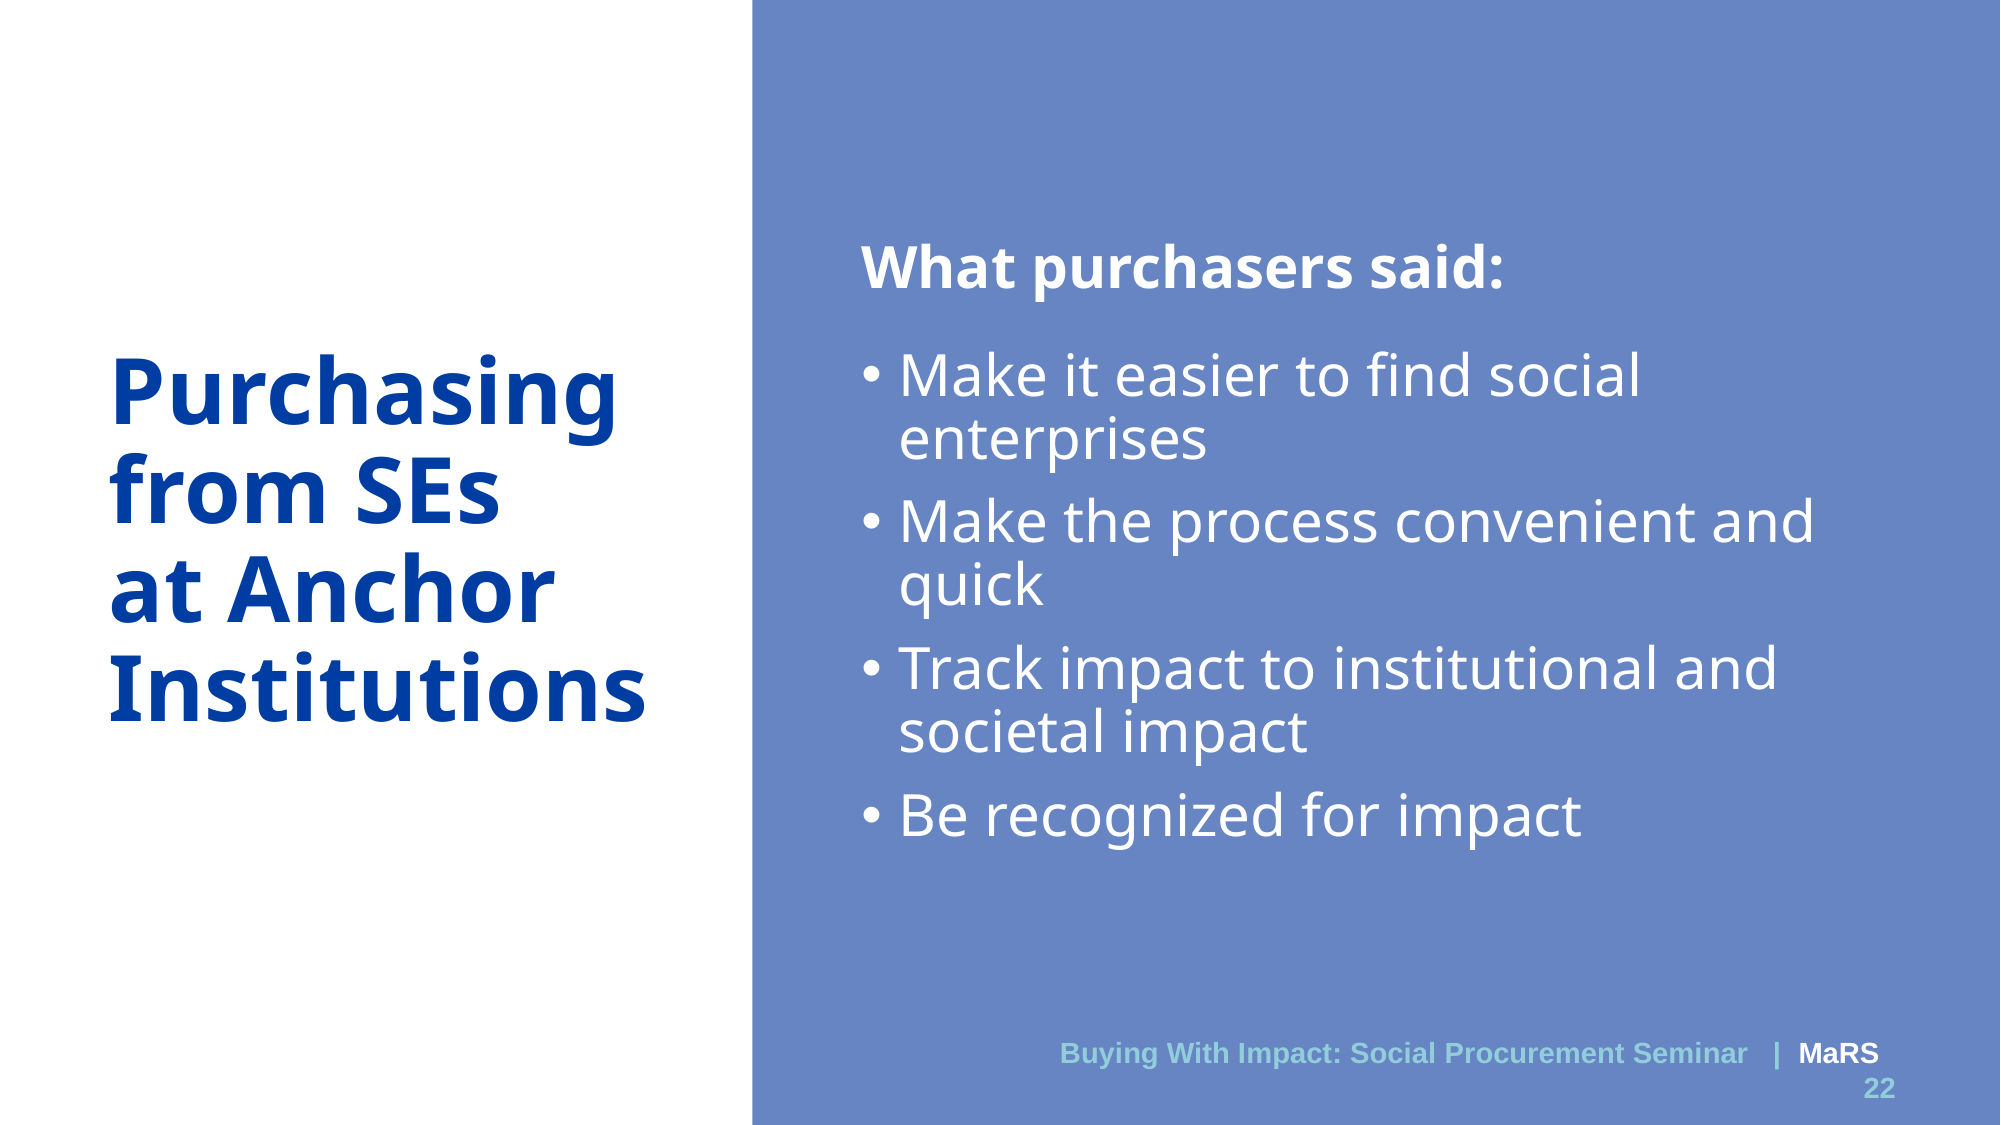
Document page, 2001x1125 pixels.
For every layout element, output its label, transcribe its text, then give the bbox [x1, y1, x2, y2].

title Purchasing from SEs at Anchor Institutions [93, 147, 733, 940]
list What purchasers said: Make it easier to find social enterprises Make the process convenient and quick Track impact to institutional and societal impact Be recognized for impact [846, 222, 1863, 898]
